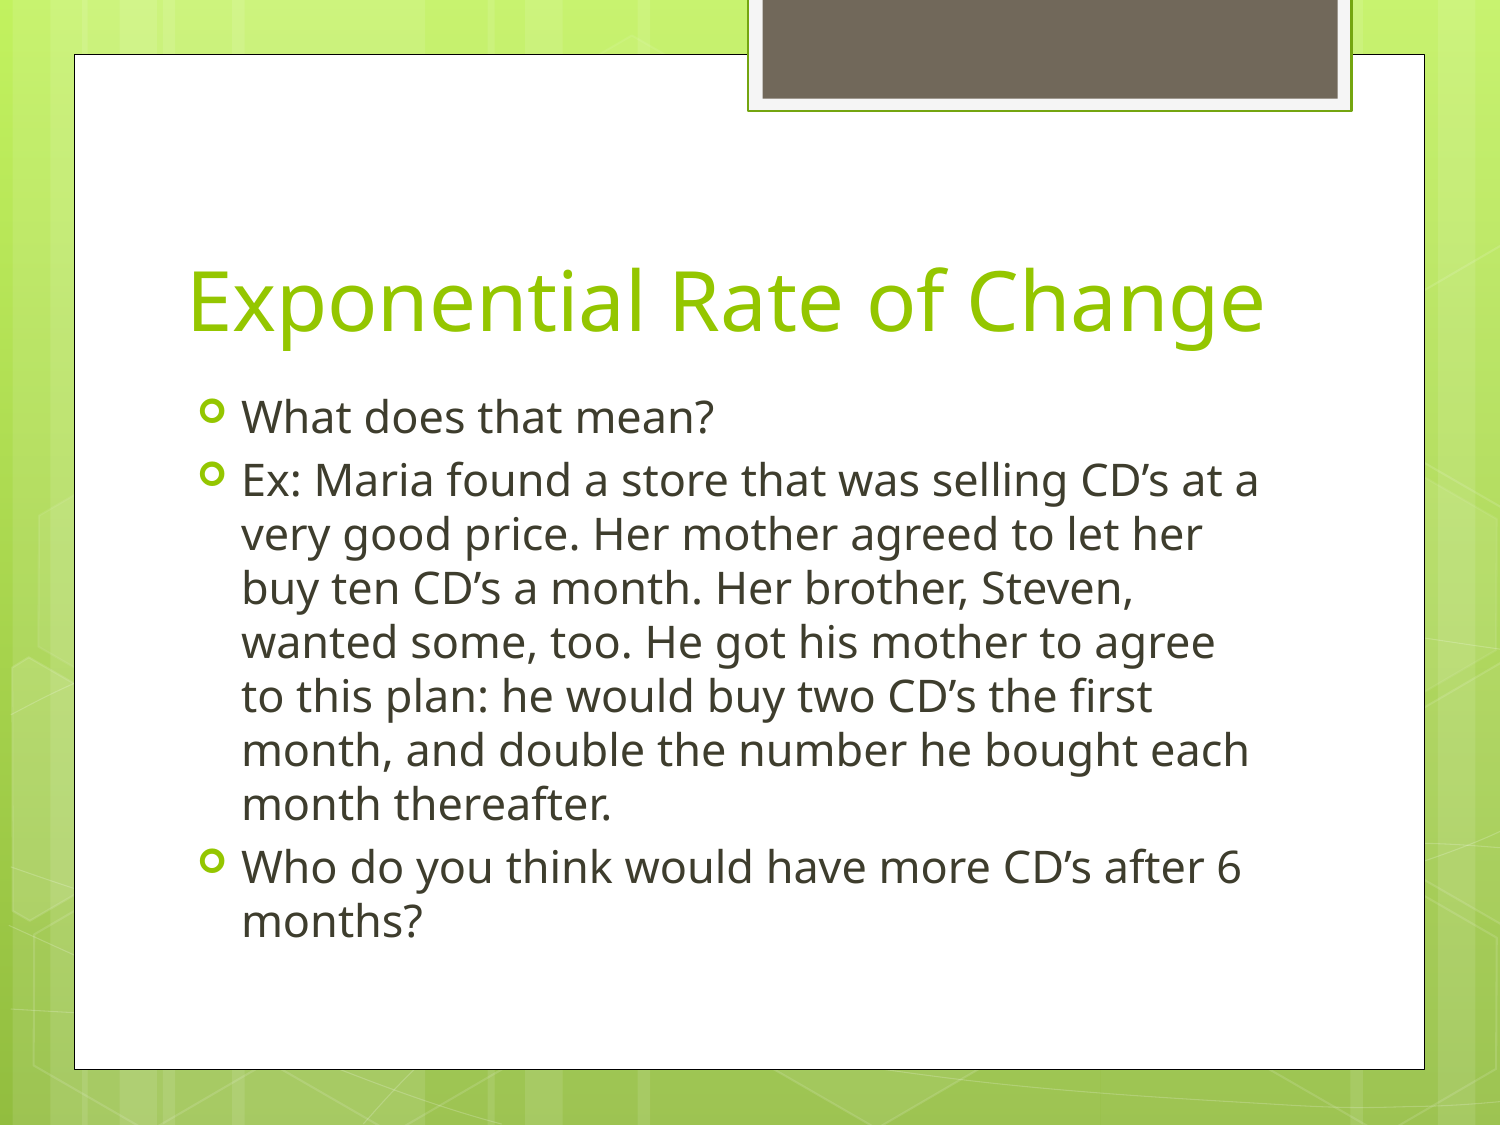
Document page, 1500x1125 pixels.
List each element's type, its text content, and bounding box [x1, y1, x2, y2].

list What does that mean? Ex: Maria found a store that was selling CD’s at a very good price. Her mother agreed to let her buy ten CD’s a month. Her brother, Steven, wanted some, too. He got his mother to agree to this plan: he would buy two CD’s the first month, and double the number he bought each month thereafter. Who do you think would have more CD’s after 6 months? [171, 381, 1283, 957]
title Exponential Rate of Change [171, 168, 1324, 357]
